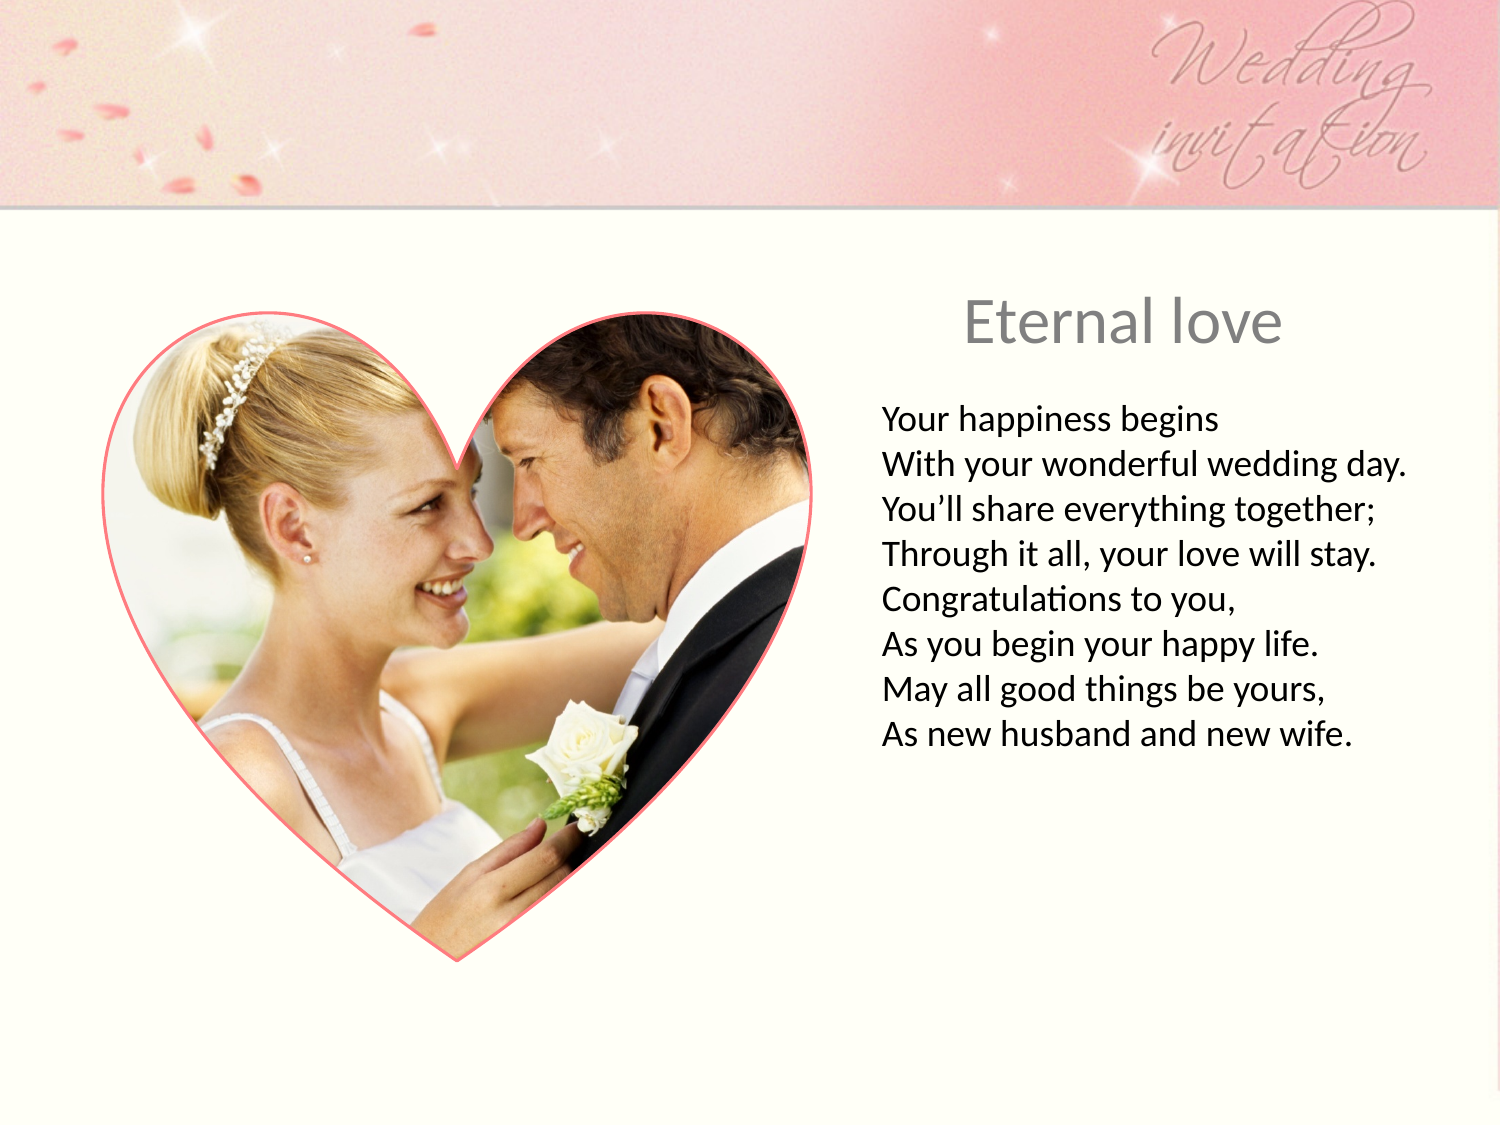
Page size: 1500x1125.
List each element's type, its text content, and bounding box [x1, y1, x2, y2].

picture [0, 0, 1500, 1125]
text_box Your happiness begins With your wonderful wedding day. You’ll share everything together; Through it all, your love will stay. Congratulations to you, As you begin your happy life. May all good things be yours, As new husband and new wife. [867, 386, 1430, 762]
text_box Eternal love [948, 269, 1299, 365]
